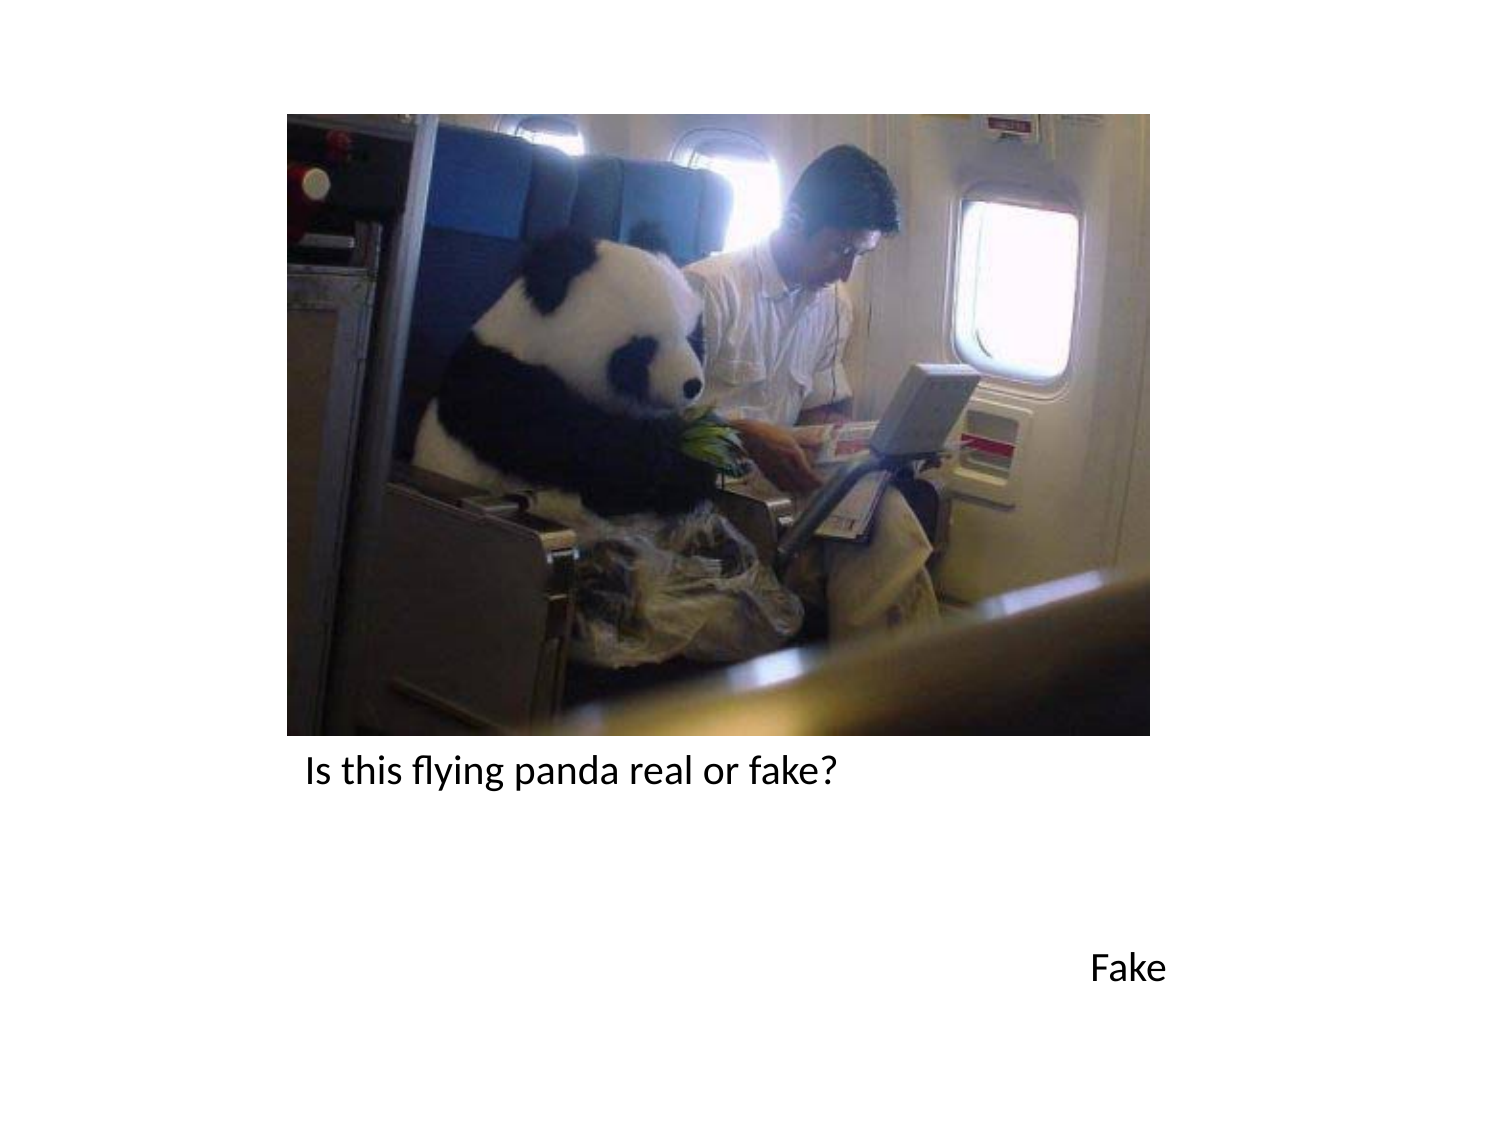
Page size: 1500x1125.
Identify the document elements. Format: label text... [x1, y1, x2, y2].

text_box Is this flying panda real or fake? [290, 743, 855, 801]
picture [287, 114, 1150, 736]
text_box Fake [1075, 932, 1182, 997]
